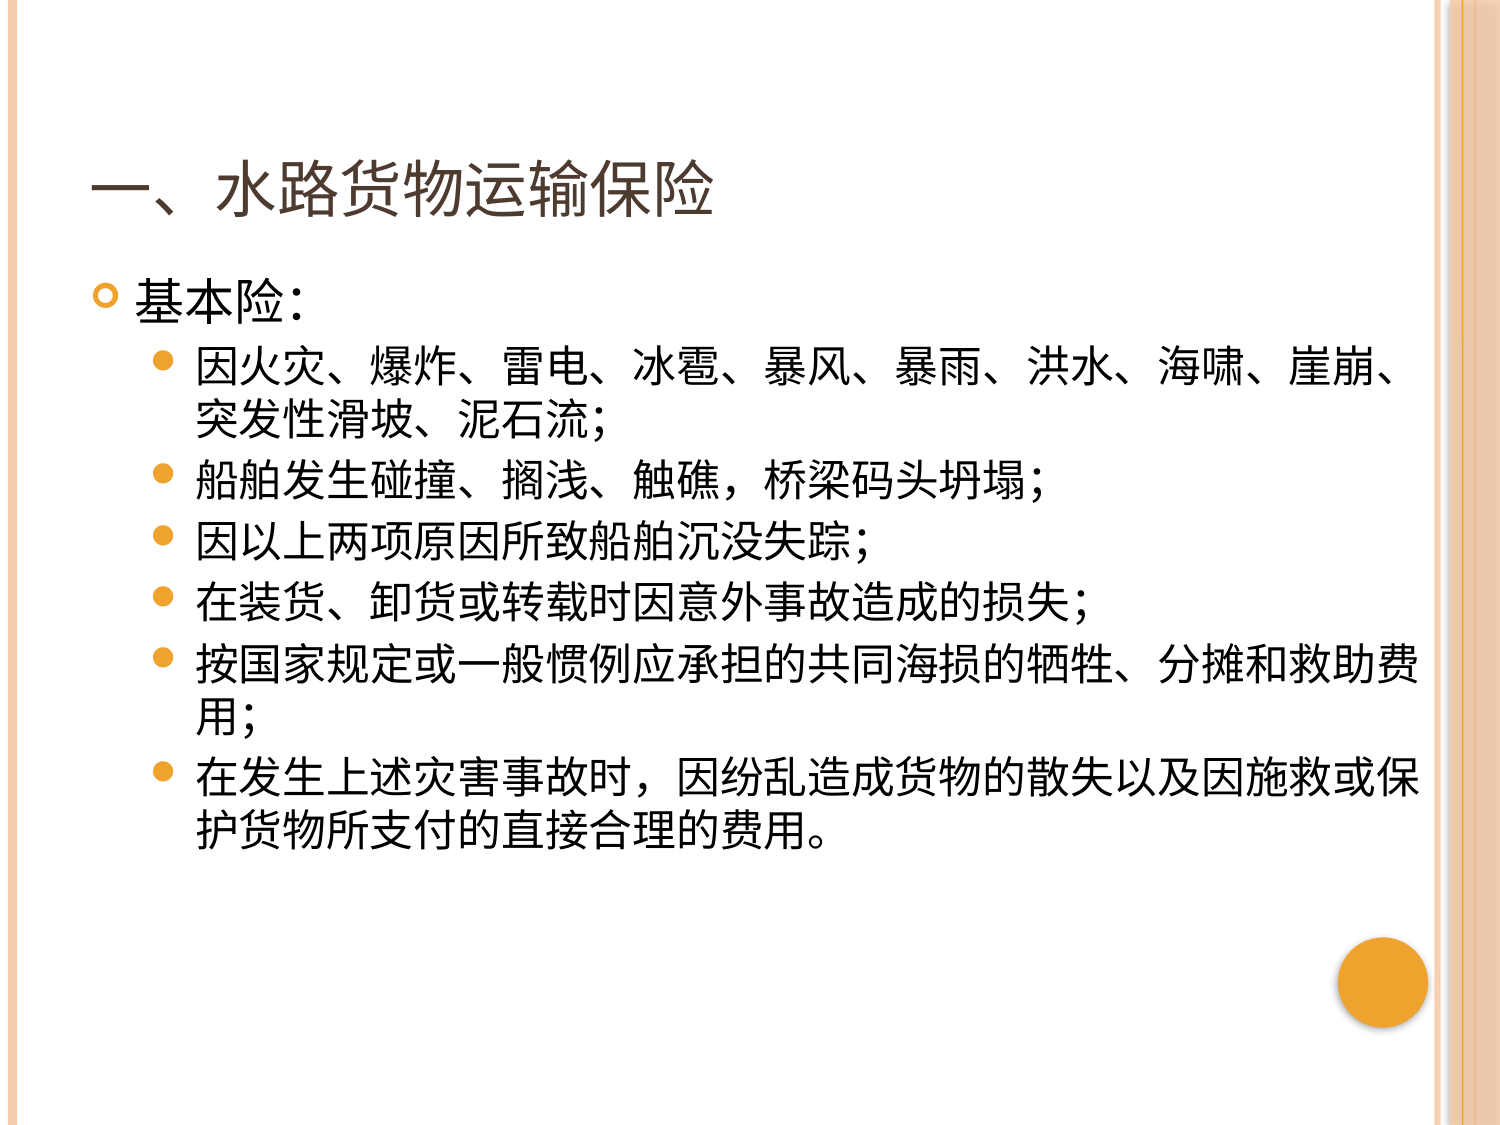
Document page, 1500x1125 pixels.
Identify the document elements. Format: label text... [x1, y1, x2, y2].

list 基本险： 因火灾、爆炸、雷电、冰雹、暴风、暴雨、洪水、海啸、崖崩、突发性滑坡、泥石流； 船舶发生碰撞、搁浅、触礁，桥梁码头坍塌； 因以上两项原因所致船舶沉没失踪； 在装货、卸货或转载时因意外事故造成的损失； 按国家规定或一般惯例应承担的共同海损的牺牲、分摊和救助费用； 在发生上述灾害事故时，因纷乱造成货物的散失以及因施救或保护货物所支付的直接合理的费用。 [74, 262, 1471, 1063]
title 一、水路货物运输保险 [75, 45, 1300, 233]
